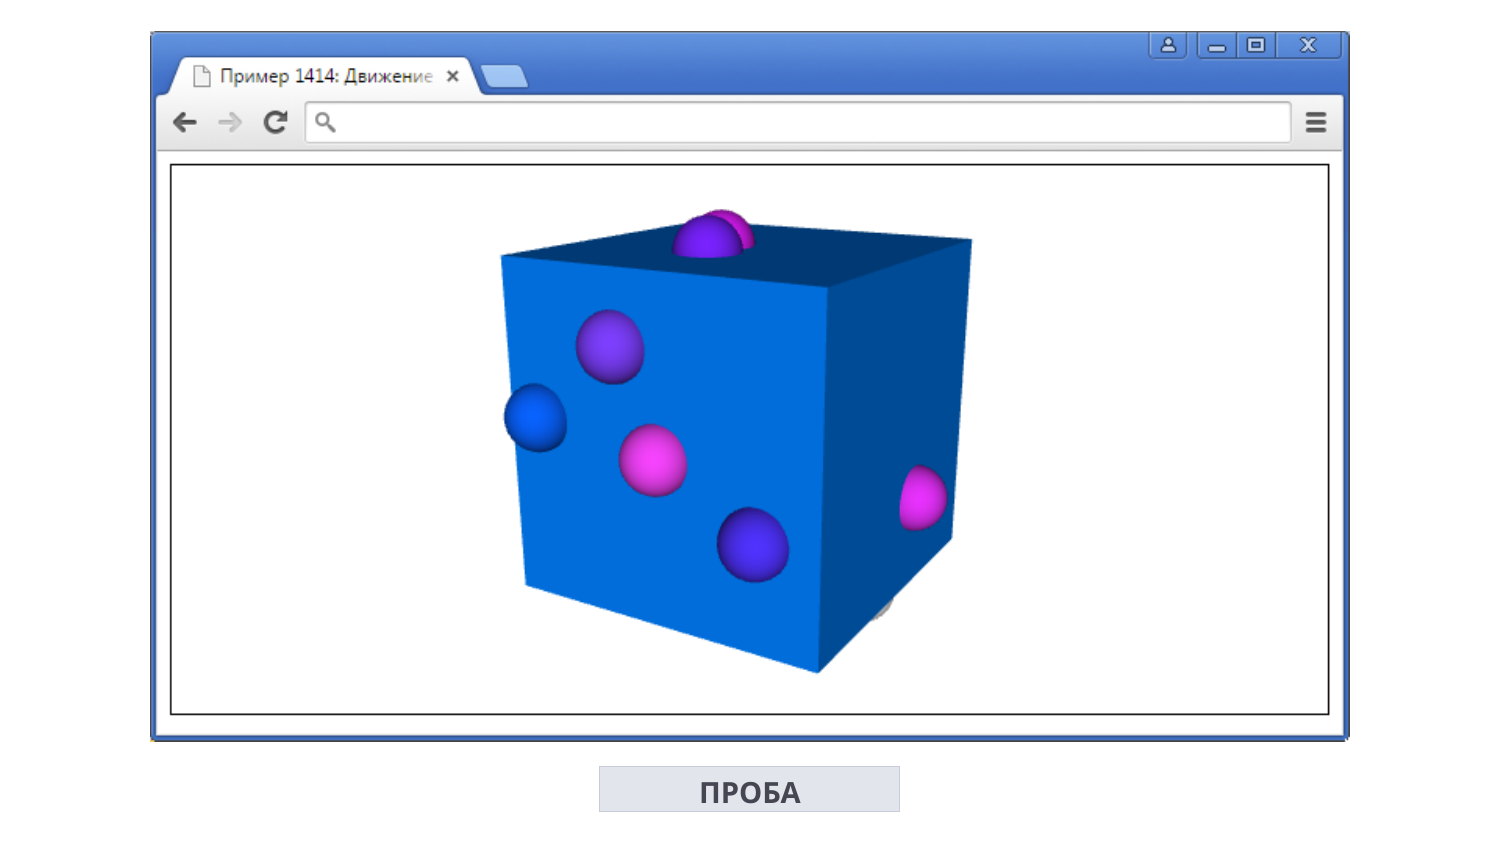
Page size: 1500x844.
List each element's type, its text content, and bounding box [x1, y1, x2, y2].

picture [149, 31, 1351, 742]
text_box ПРОБА [599, 766, 900, 812]
